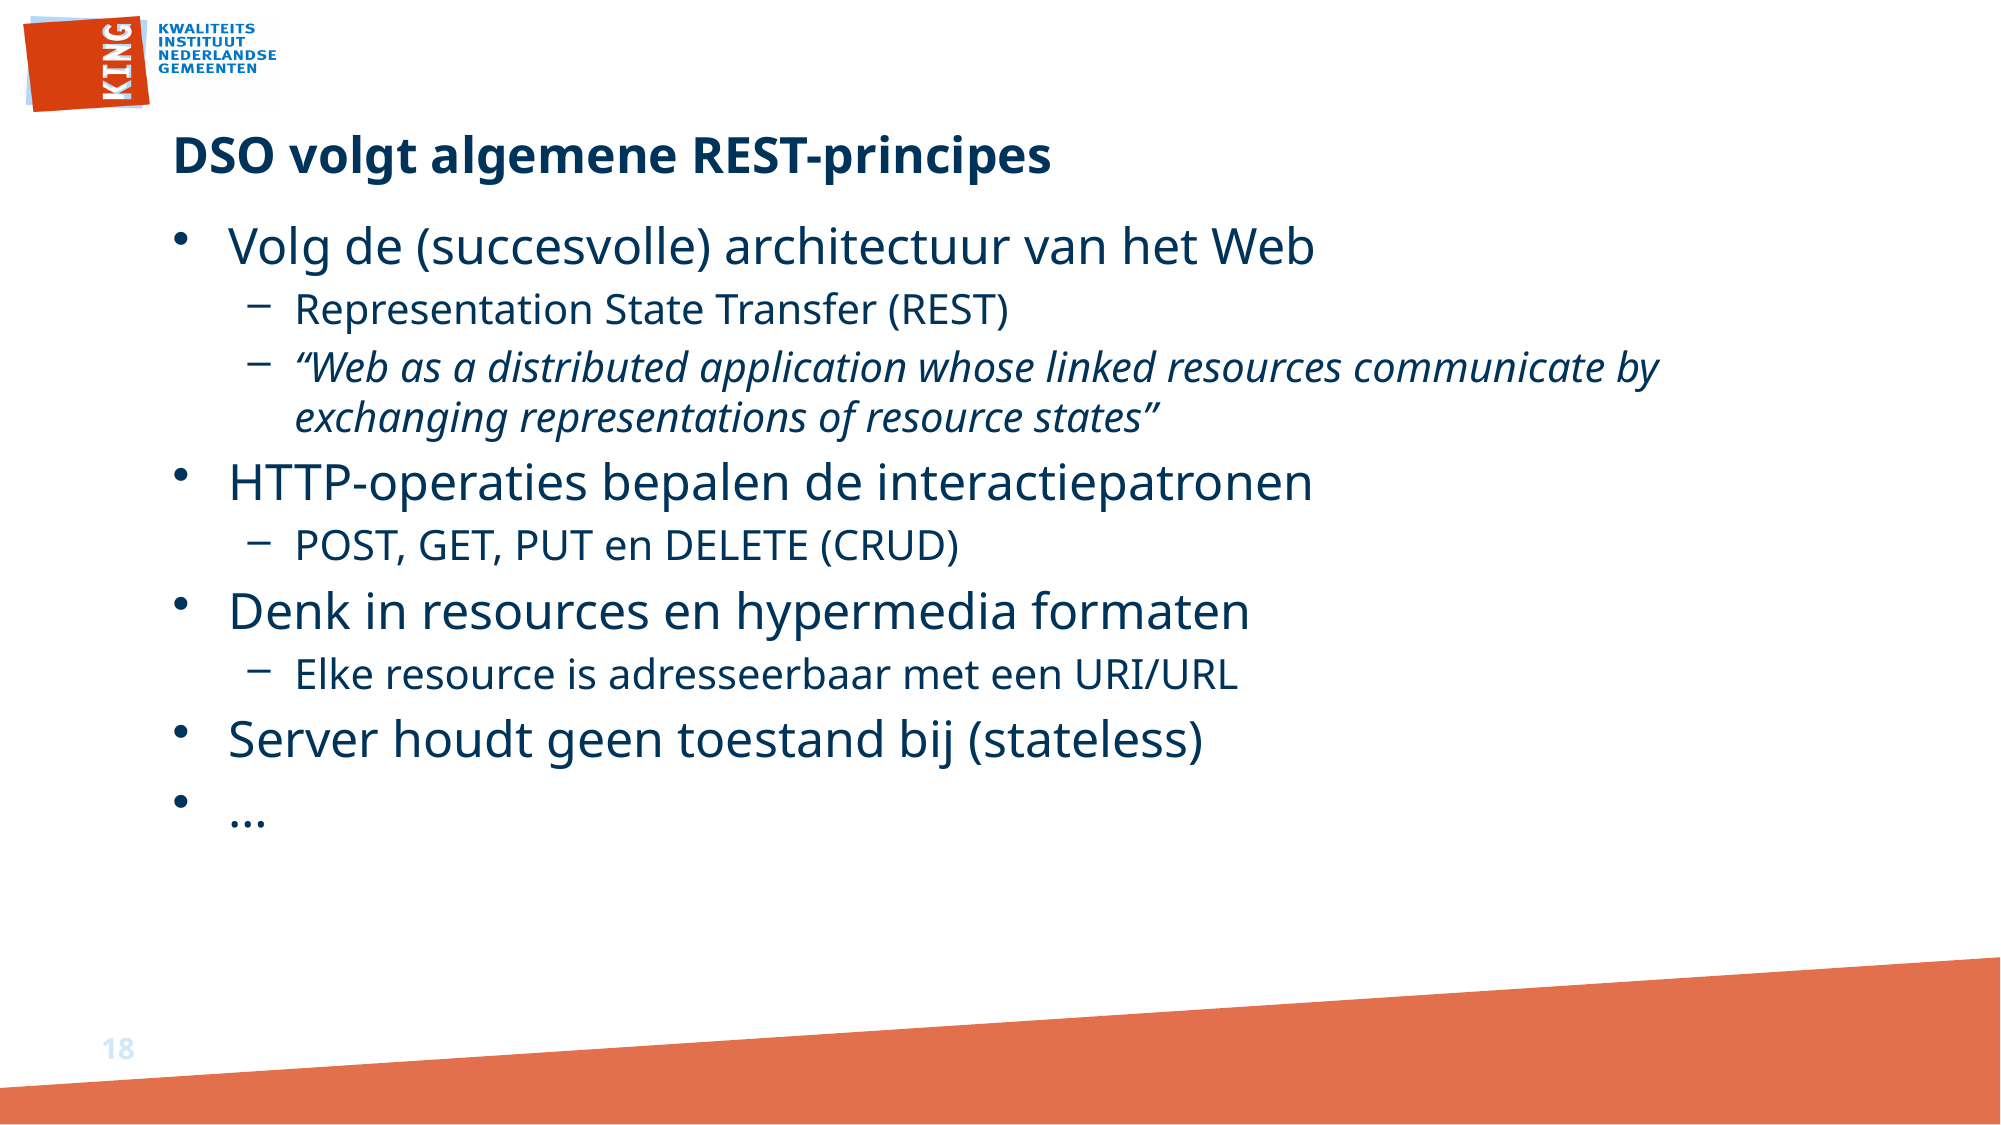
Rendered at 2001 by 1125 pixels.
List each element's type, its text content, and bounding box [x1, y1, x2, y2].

picture [23, 16, 276, 112]
title DSO volgt algemene REST-principes [157, 88, 1843, 206]
slide_number 18 [86, 1023, 229, 1071]
list Volg de (succesvolle) architectuur van het Web Representation State Transfer (REST) “Web as a distributed application whose linked resources communicate by exchanging representations of resource states” HTTP-operaties bepalen de interactiepatronen POST, GET, PUT en DELETE (CRUD) Denk in resources en hypermedia formaten Elke resource is adresseerbaar met een URI/URL Server houdt geen toestand bij (stateless) … [157, 206, 1843, 963]
